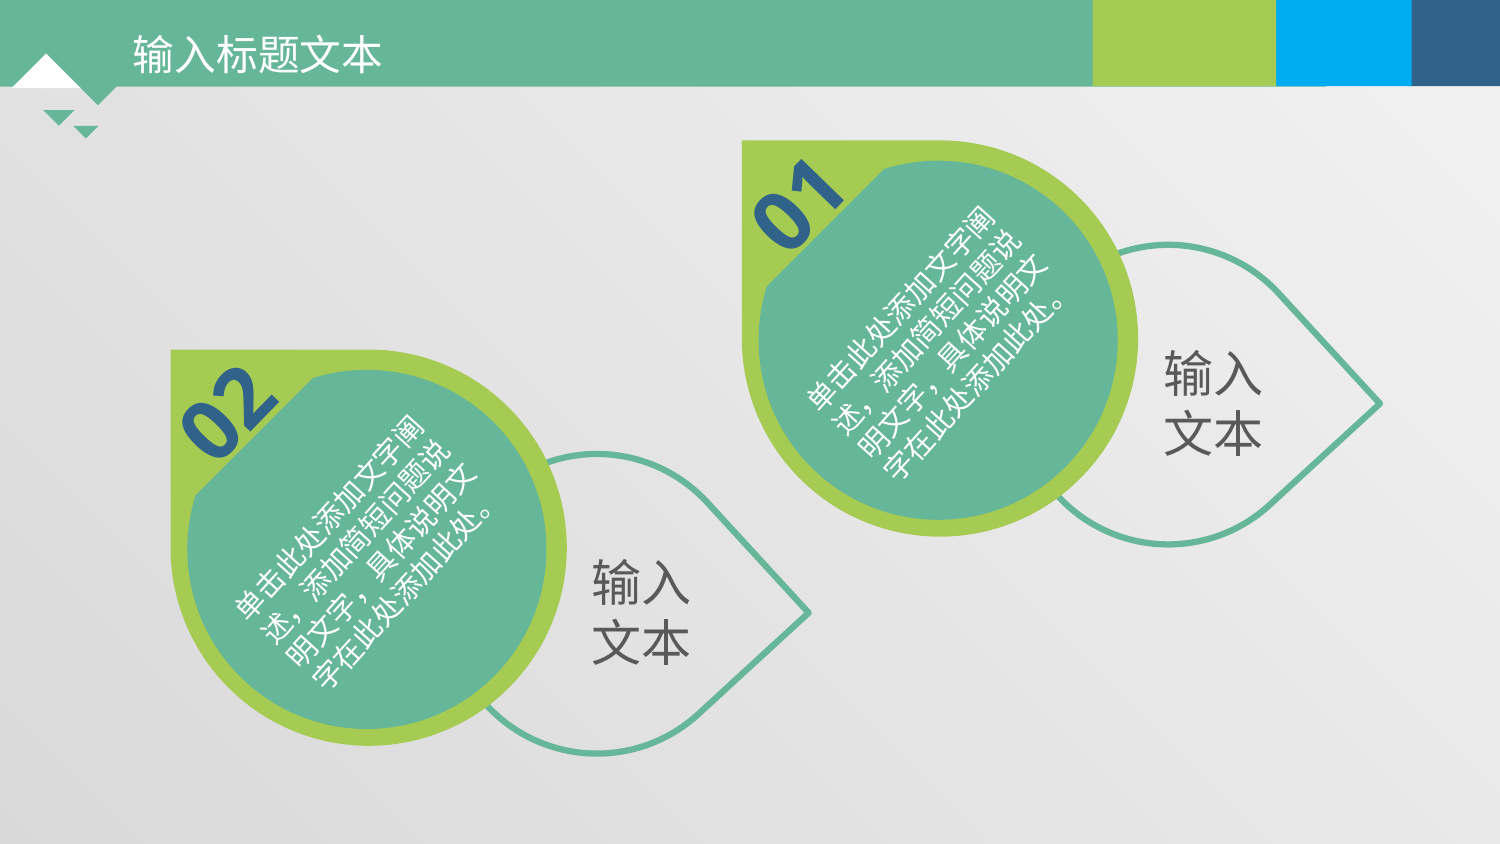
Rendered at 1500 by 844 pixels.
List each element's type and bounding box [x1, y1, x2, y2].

text_box [167, 316, 568, 747]
text_box [570, 453, 747, 754]
text_box [738, 107, 1139, 537]
text_box [1135, 244, 1319, 545]
